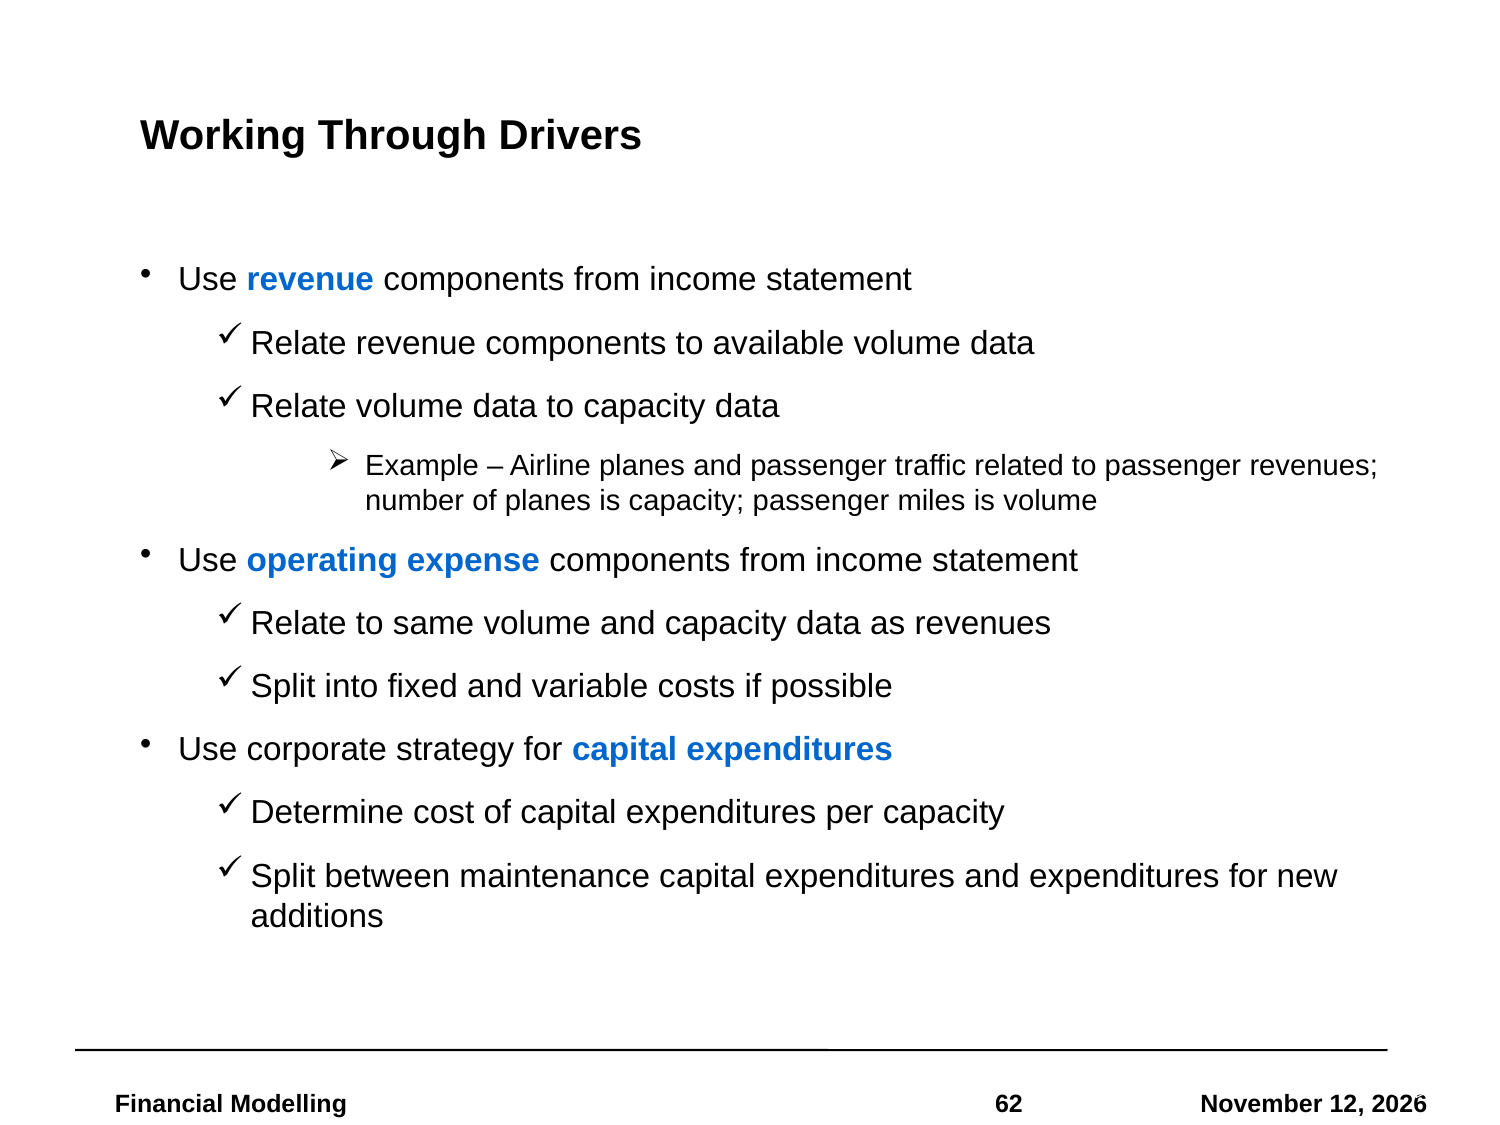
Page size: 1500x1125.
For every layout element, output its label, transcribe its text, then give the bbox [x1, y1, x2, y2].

title Working Through Drivers [124, 99, 1413, 226]
list Use revenue components from income statement Relate revenue components to available volume data Relate volume data to capacity data Example – Airline planes and passenger traffic related to passenger revenues; number of planes is capacity; passenger miles is volume Use operating expense components from income statement Relate to same volume and capacity data as revenues Split into fixed and variable costs if possible Use corporate strategy for capital expenditures Determine cost of capital expenditures per capacity Split between maintenance capital expenditures and expenditures for new additions [124, 249, 1413, 1001]
